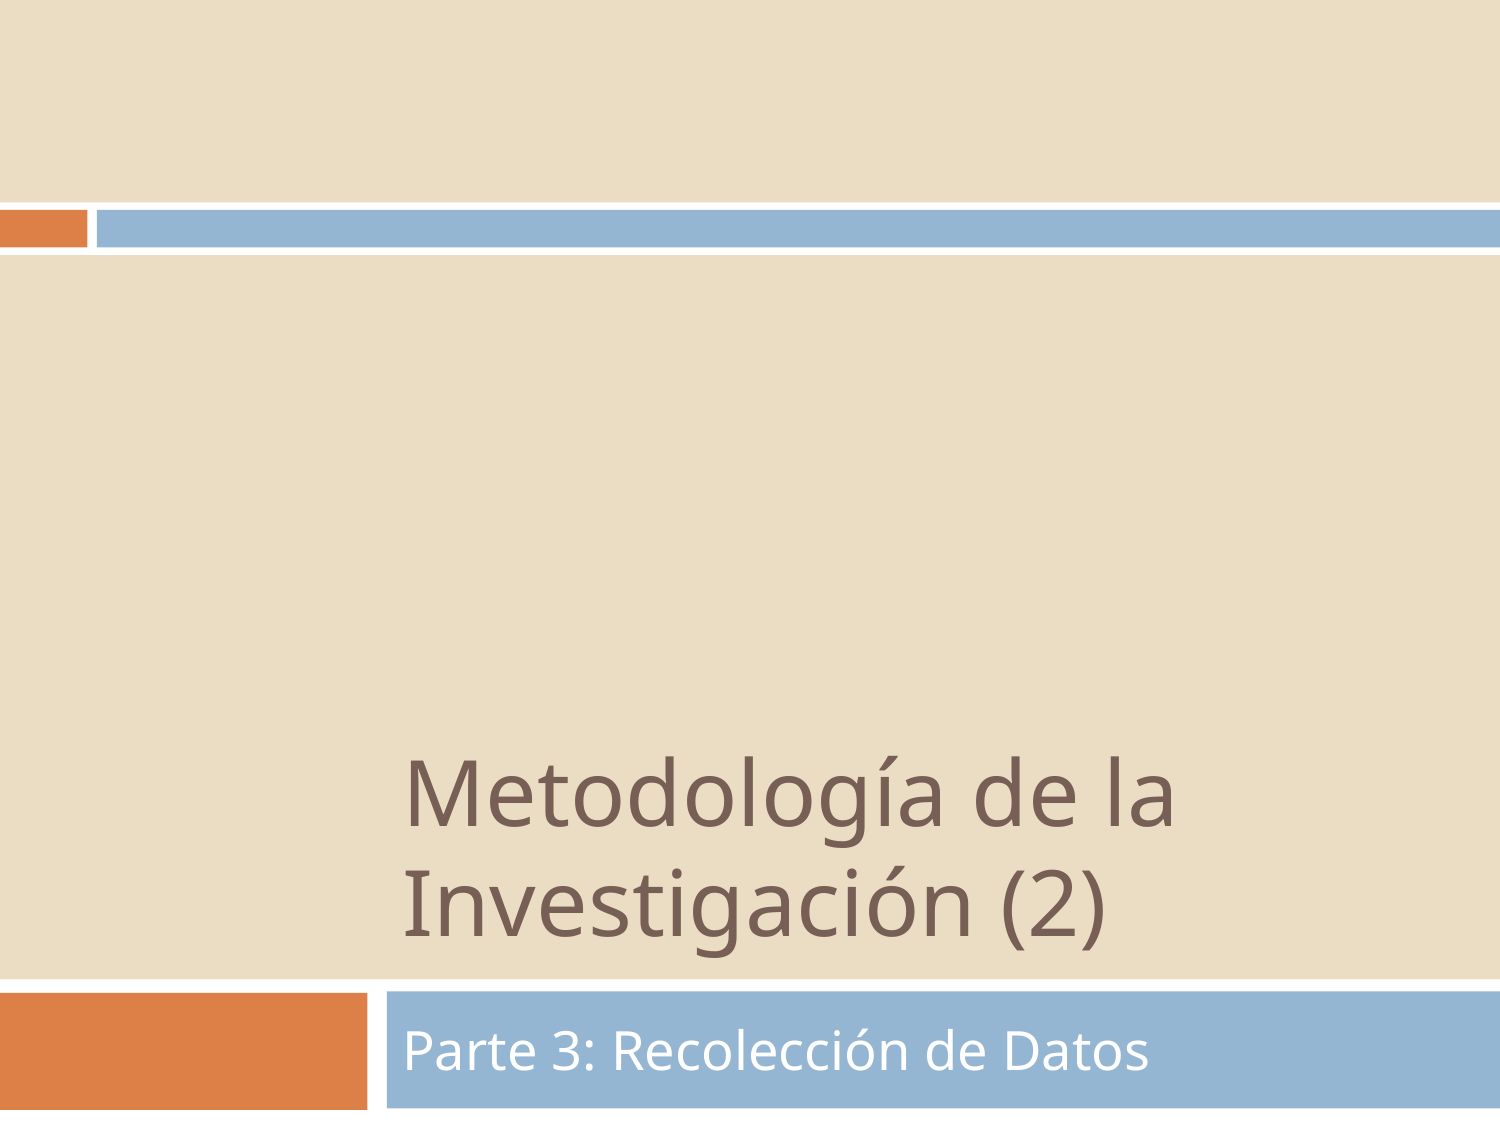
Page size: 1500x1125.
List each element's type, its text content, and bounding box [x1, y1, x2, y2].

text_box Parte 3: Recolección de Datos [387, 992, 1488, 1105]
text_box Metodología de la Investigación (2) [387, 662, 1450, 963]
